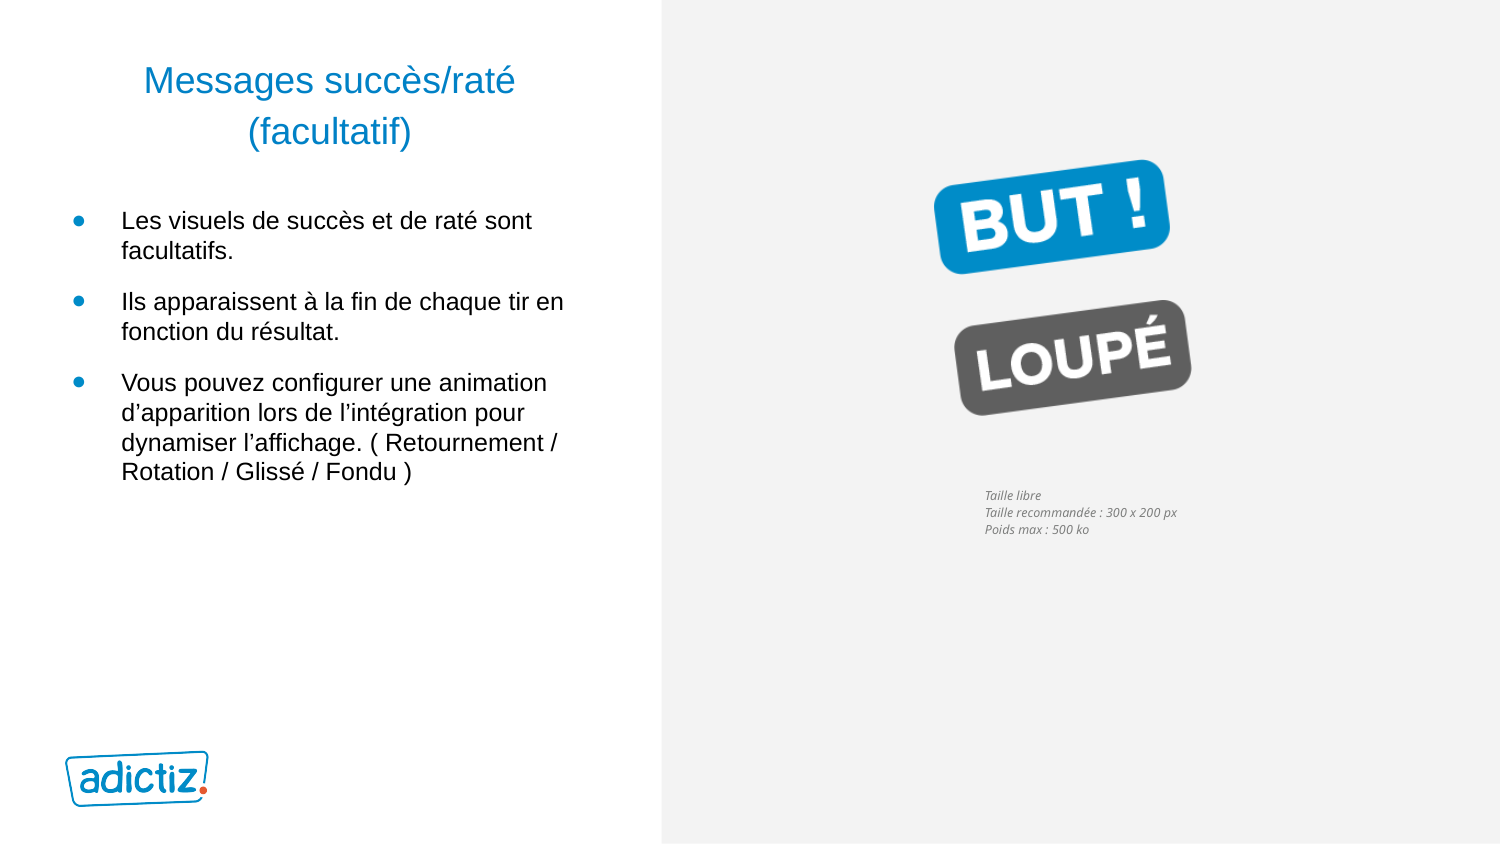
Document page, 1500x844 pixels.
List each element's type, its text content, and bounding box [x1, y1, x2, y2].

picture [59, 748, 214, 810]
picture [1010, 190, 1057, 243]
picture [953, 300, 1192, 416]
picture [1059, 184, 1103, 236]
text_box Taille libre Taille recommandée : 300 x 200 px Poids max : 500 ko [970, 462, 1200, 560]
list Les visuels de succès et de raté sont facultatifs. Ils apparaissent à la fin de chaque tir en fonction du résultat. Vous pouvez configurer une animation d’apparition lors de l’intégration pour dynamiser l’affichage. ( Retournement / Rotation / Glissé / Fondu ) [31, 189, 629, 665]
title Messages succès/raté (facultatif) [31, 37, 629, 164]
picture [1127, 178, 1140, 211]
picture [933, 159, 1171, 276]
picture [1132, 216, 1145, 227]
picture [961, 200, 1008, 251]
